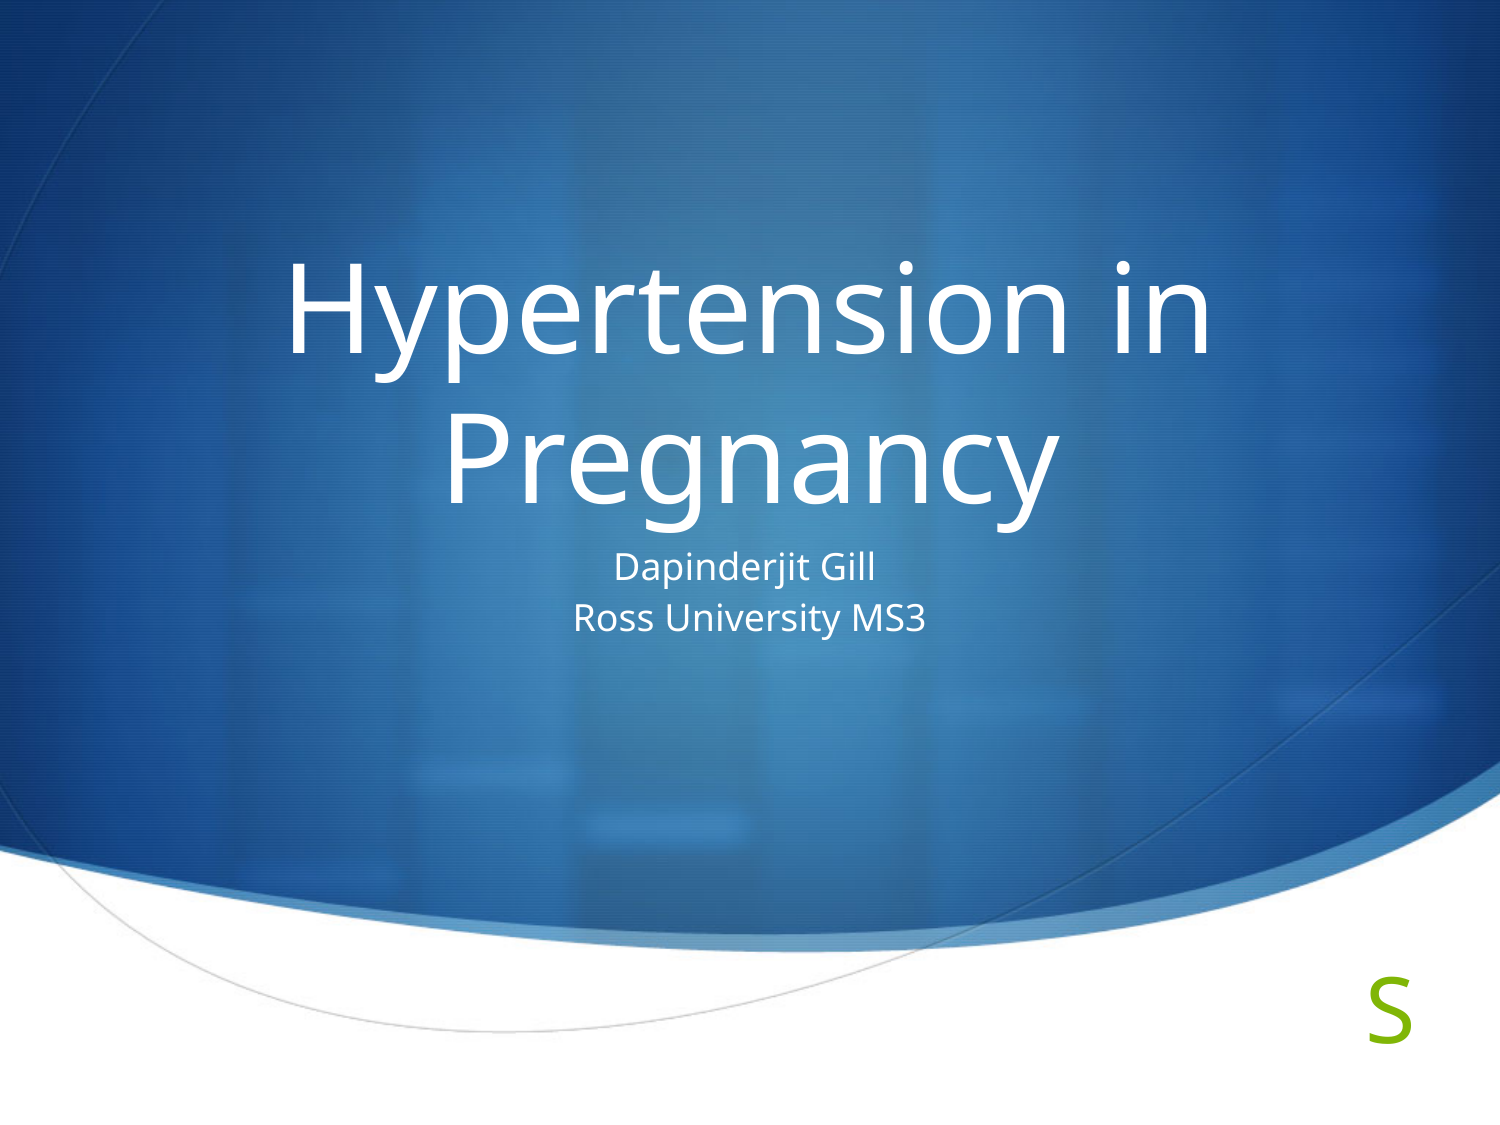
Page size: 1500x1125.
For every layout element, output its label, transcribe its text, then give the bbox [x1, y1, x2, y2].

picture [0, 0, 1500, 1125]
title Hypertension in Pregnancy [75, 212, 1425, 529]
subtitle Dapinderjit Gill Ross University MS3 [75, 542, 1425, 718]
